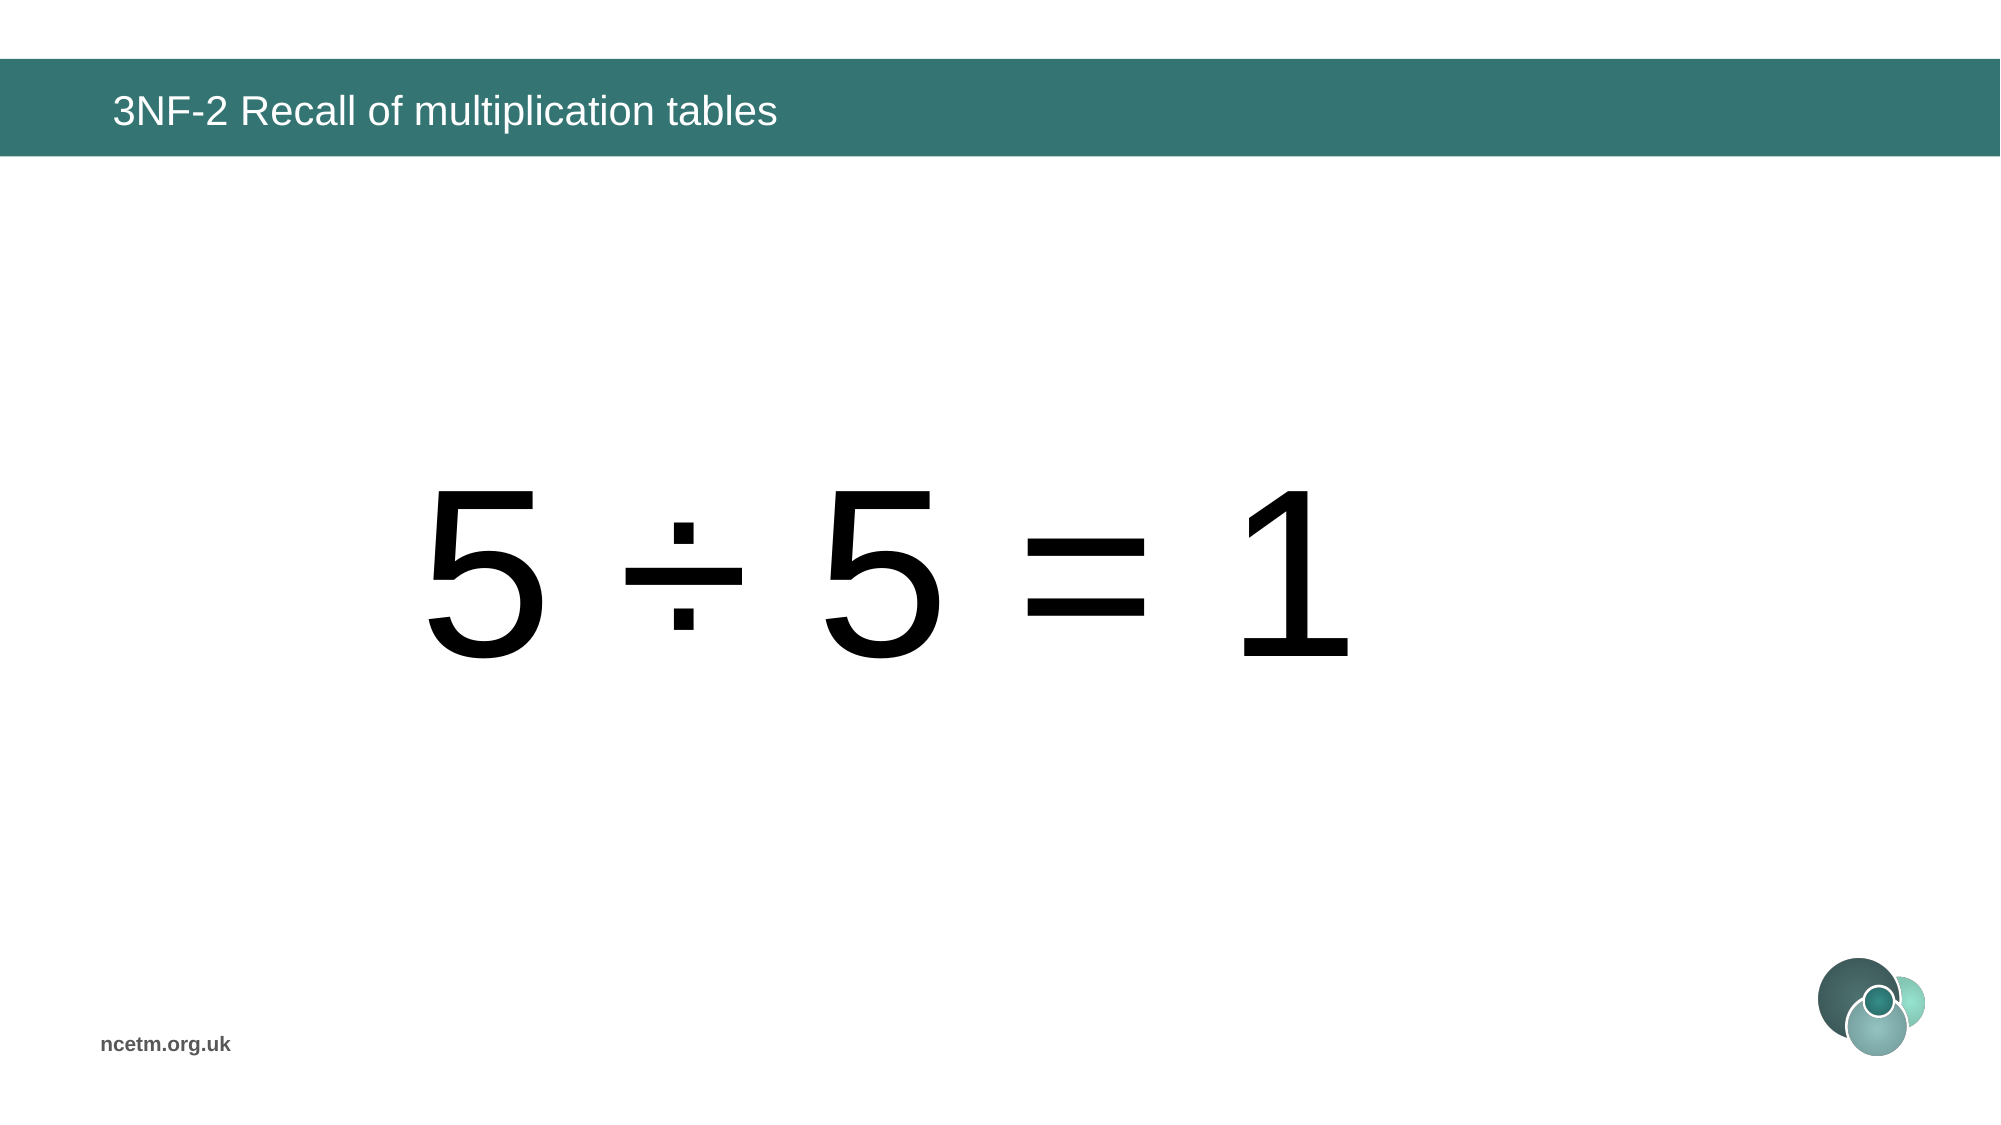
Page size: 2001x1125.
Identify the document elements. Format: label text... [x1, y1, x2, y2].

text_box 1 [1211, 409, 1375, 712]
title 3NF-2 Recall of multiplication tables [97, 76, 1945, 147]
picture [1818, 958, 1925, 1056]
text_box 5 ÷ 5 = [404, 409, 1211, 712]
